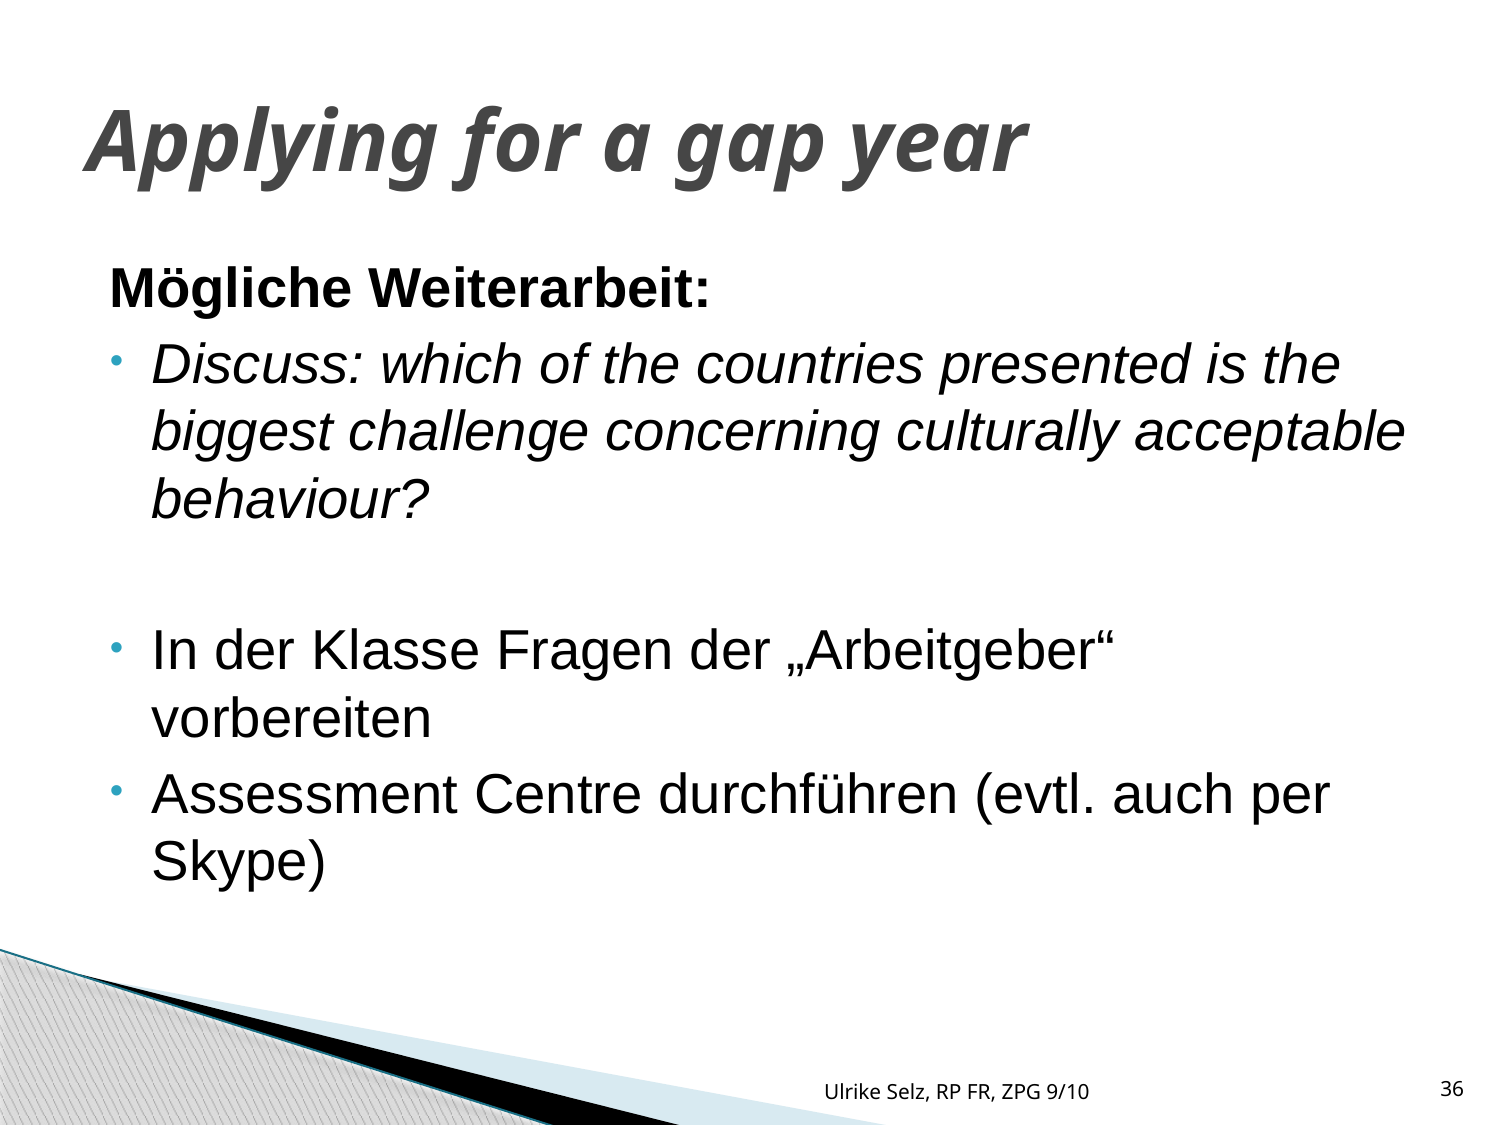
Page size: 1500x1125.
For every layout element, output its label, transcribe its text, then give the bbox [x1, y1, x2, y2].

slide_number 36 [1418, 1051, 1479, 1112]
title Applying for a gap year [72, 43, 1423, 232]
list Mögliche Weiterarbeit: Discuss: which of the countries presented is the biggest challenge concerning culturally acceptable behaviour? In der Klasse Fragen der „Arbeitgeber“ vorbereiten Assessment Centre durchführen (evtl. auch per Skype) [76, 243, 1428, 987]
text_box Ulrike Selz, RP FR, ZPG 9/10 [718, 1051, 1105, 1112]
